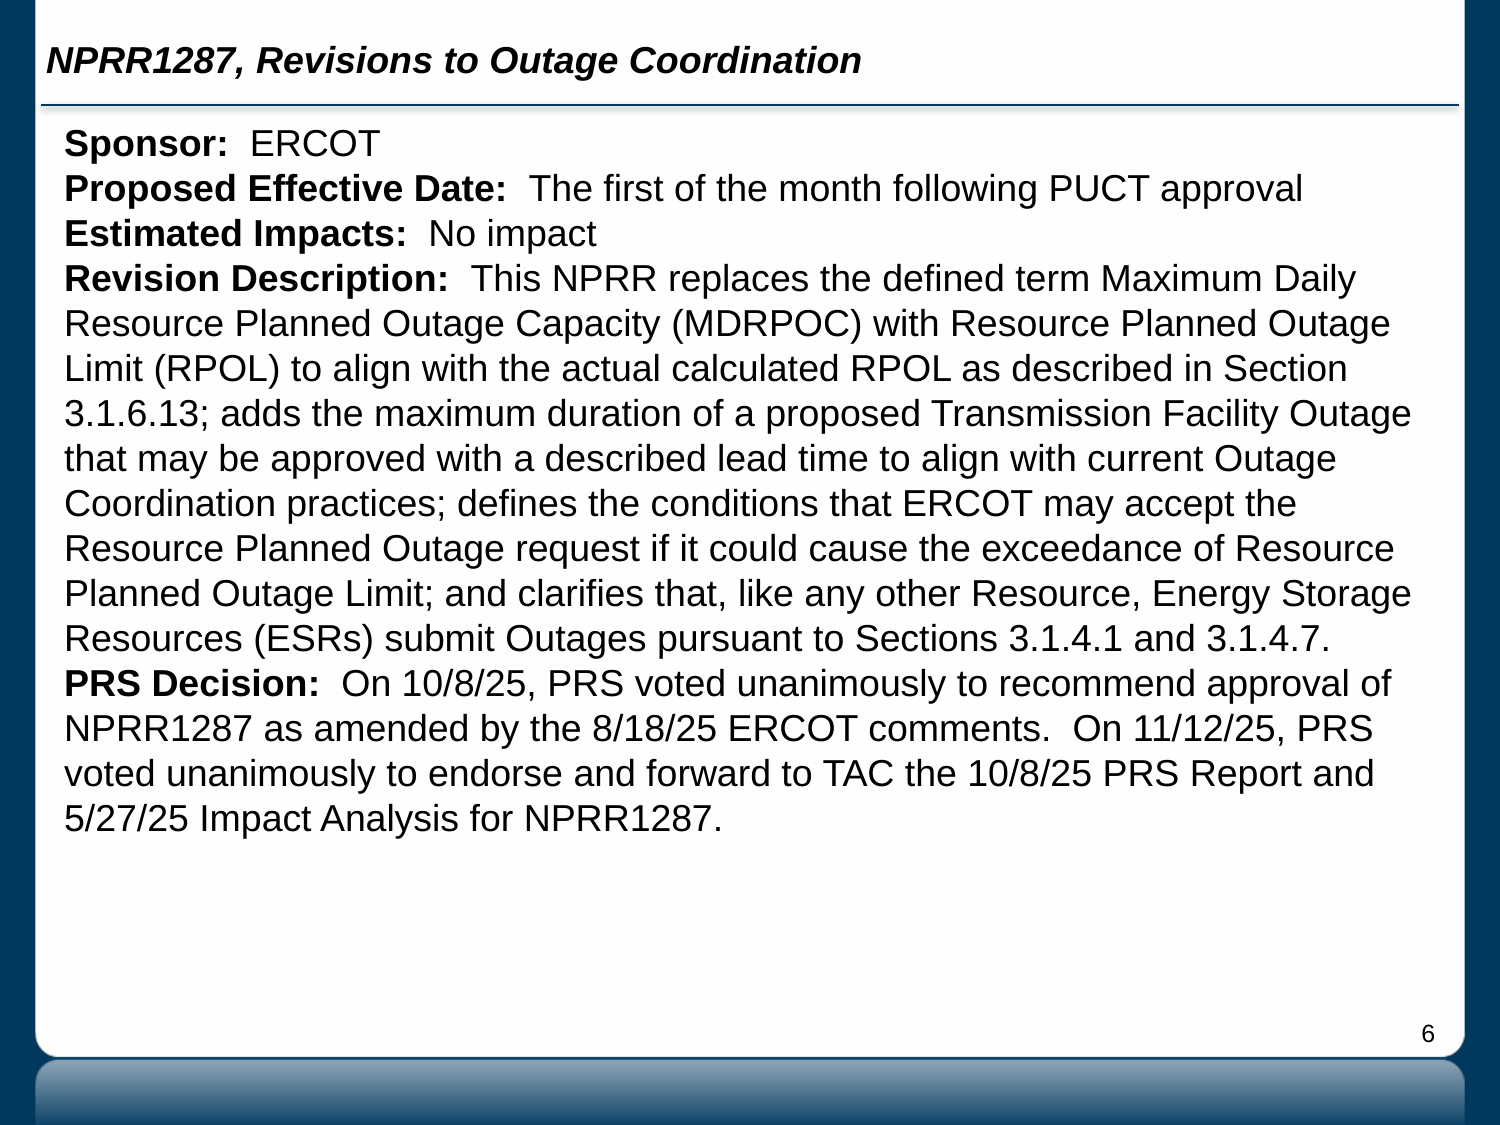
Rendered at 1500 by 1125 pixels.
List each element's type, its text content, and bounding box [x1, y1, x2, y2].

text_box Sponsor: ERCOT Proposed Effective Date: The first of the month following PUCT approval Estimated Impacts: No impact Revision Description: This NPRR replaces the defined term Maximum Daily Resource Planned Outage Capacity (MDRPOC) with Resource Planned Outage Limit (RPOL) to align with the actual calculated RPOL as described in Section 3.1.6.13; adds the maximum duration of a proposed Transmission Facility Outage that may be approved with a described lead time to align with current Outage Coordination practices; defines the conditions that ERCOT may accept the Resource Planned Outage request if it could cause the exceedance of Resource Planned Outage Limit; and clarifies that, like any other Resource, Energy Storage Resources (ESRs) submit Outages pursuant to Sections 3.1.4.1 and 3.1.4.7. PRS Decision: On 10/8/25, PRS voted unanimously to recommend approval of NPRR1287 as amended by the 8/18/25 ERCOT comments. On 11/12/25, PRS voted unanimously to endorse and forward to TAC the 10/8/25 PRS Report and 5/27/25 Impact Analysis for NPRR1287. [49, 111, 1435, 846]
picture [35, 0, 1465, 1125]
title NPRR1287, Revisions to Outage Coordination [31, 20, 1464, 97]
